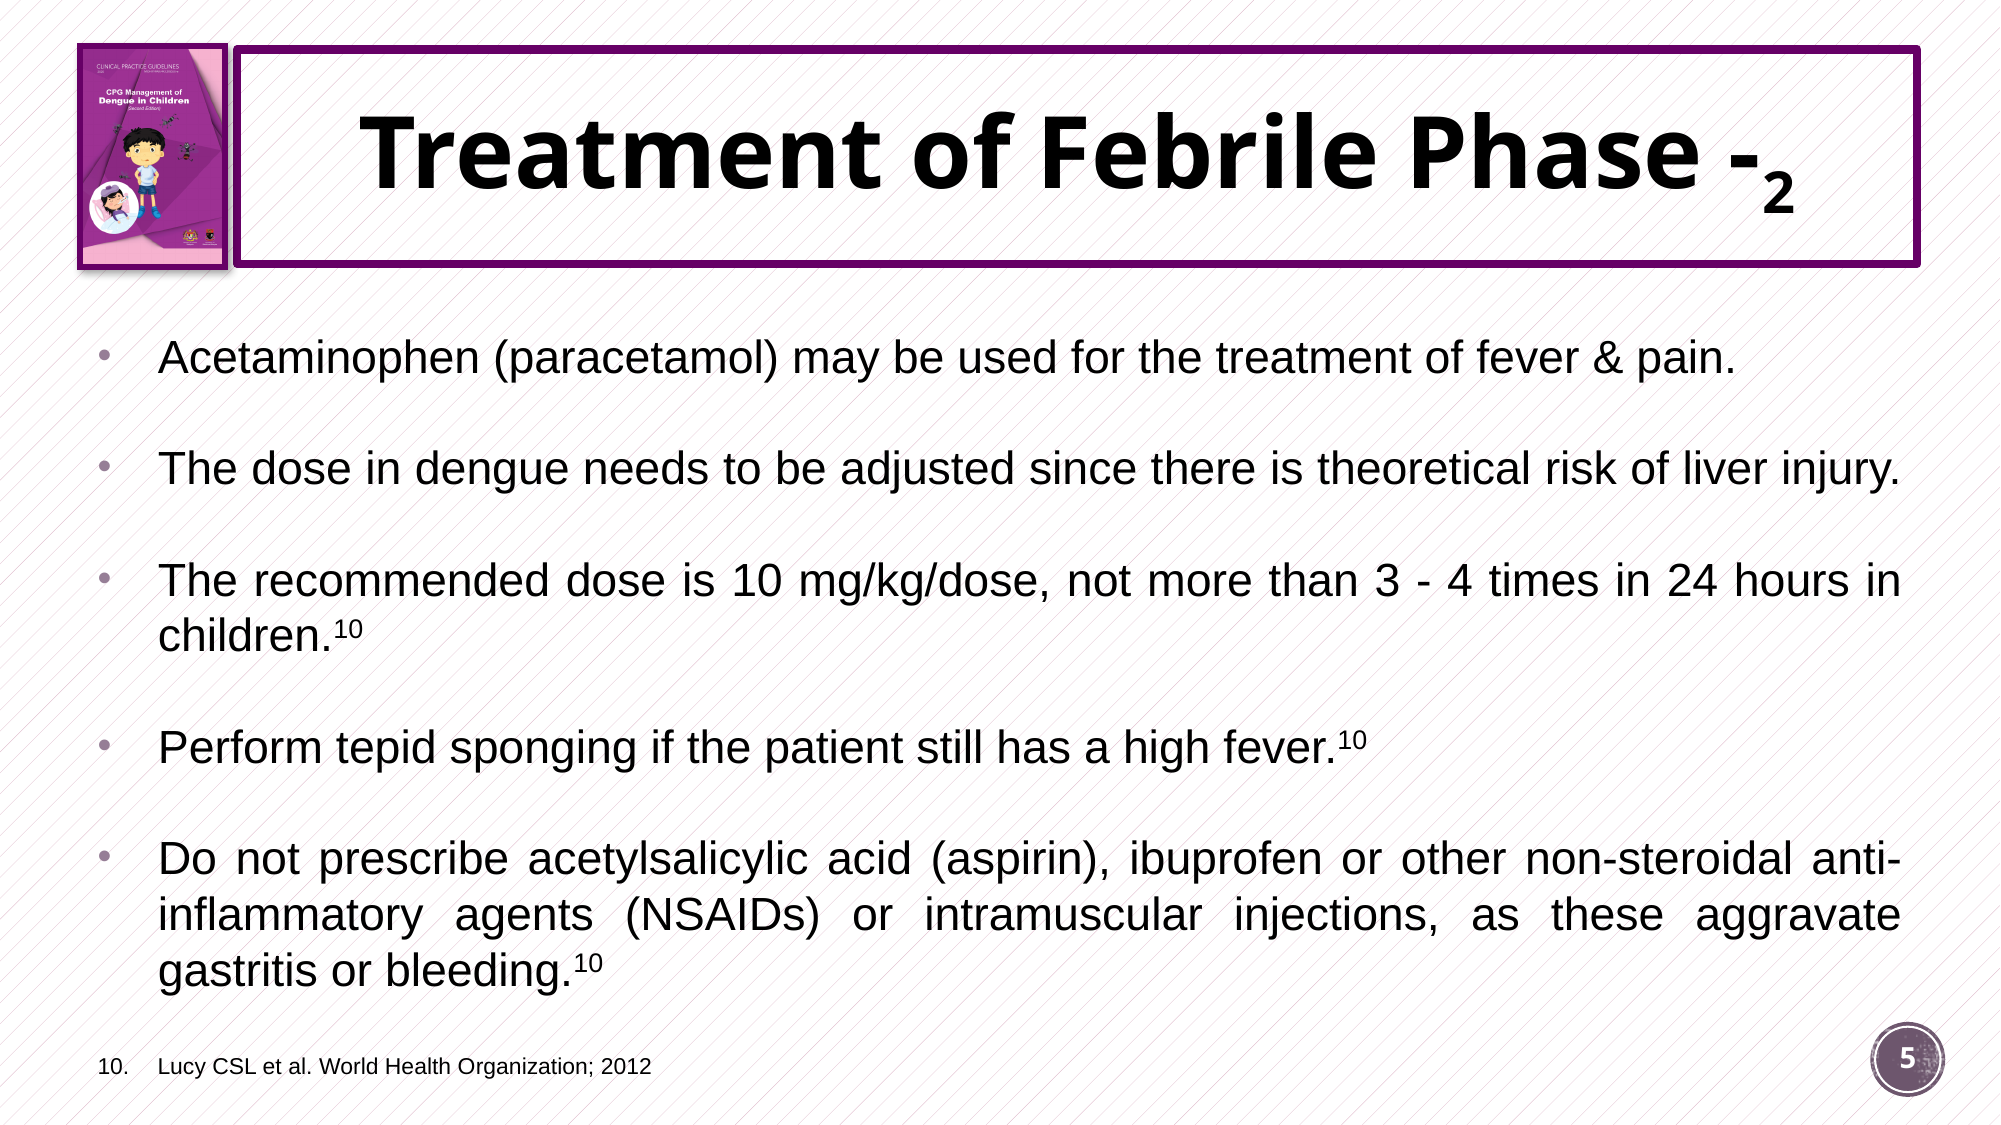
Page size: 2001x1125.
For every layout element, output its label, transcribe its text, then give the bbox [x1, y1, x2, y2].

slide_number 5 [1855, 1028, 1961, 1089]
list Acetaminophen (paracetamol) may be used for the treatment of fever & pain. The dose in dengue needs to be adjusted since there is theoretical risk of liver injury. The recommended dose is 10 mg/kg/dose, not more than 3 - 4 times in 24 hours in children.10 Perform tepid sponging if the patient still has a high fever.10 Do not prescribe acetylsalicylic acid (aspirin), ibuprofen or other non-steroidal anti-inflammatory agents (NSAIDs) or intramuscular injections, as these aggravate gastritis or bleeding.10 [82, 319, 1918, 1013]
picture [83, 49, 222, 264]
text_box Treatment of Febrile Phase -2 [237, 49, 1918, 264]
text_box Lucy CSL et al. World Health Organization; 2012 [82, 1024, 1823, 1106]
